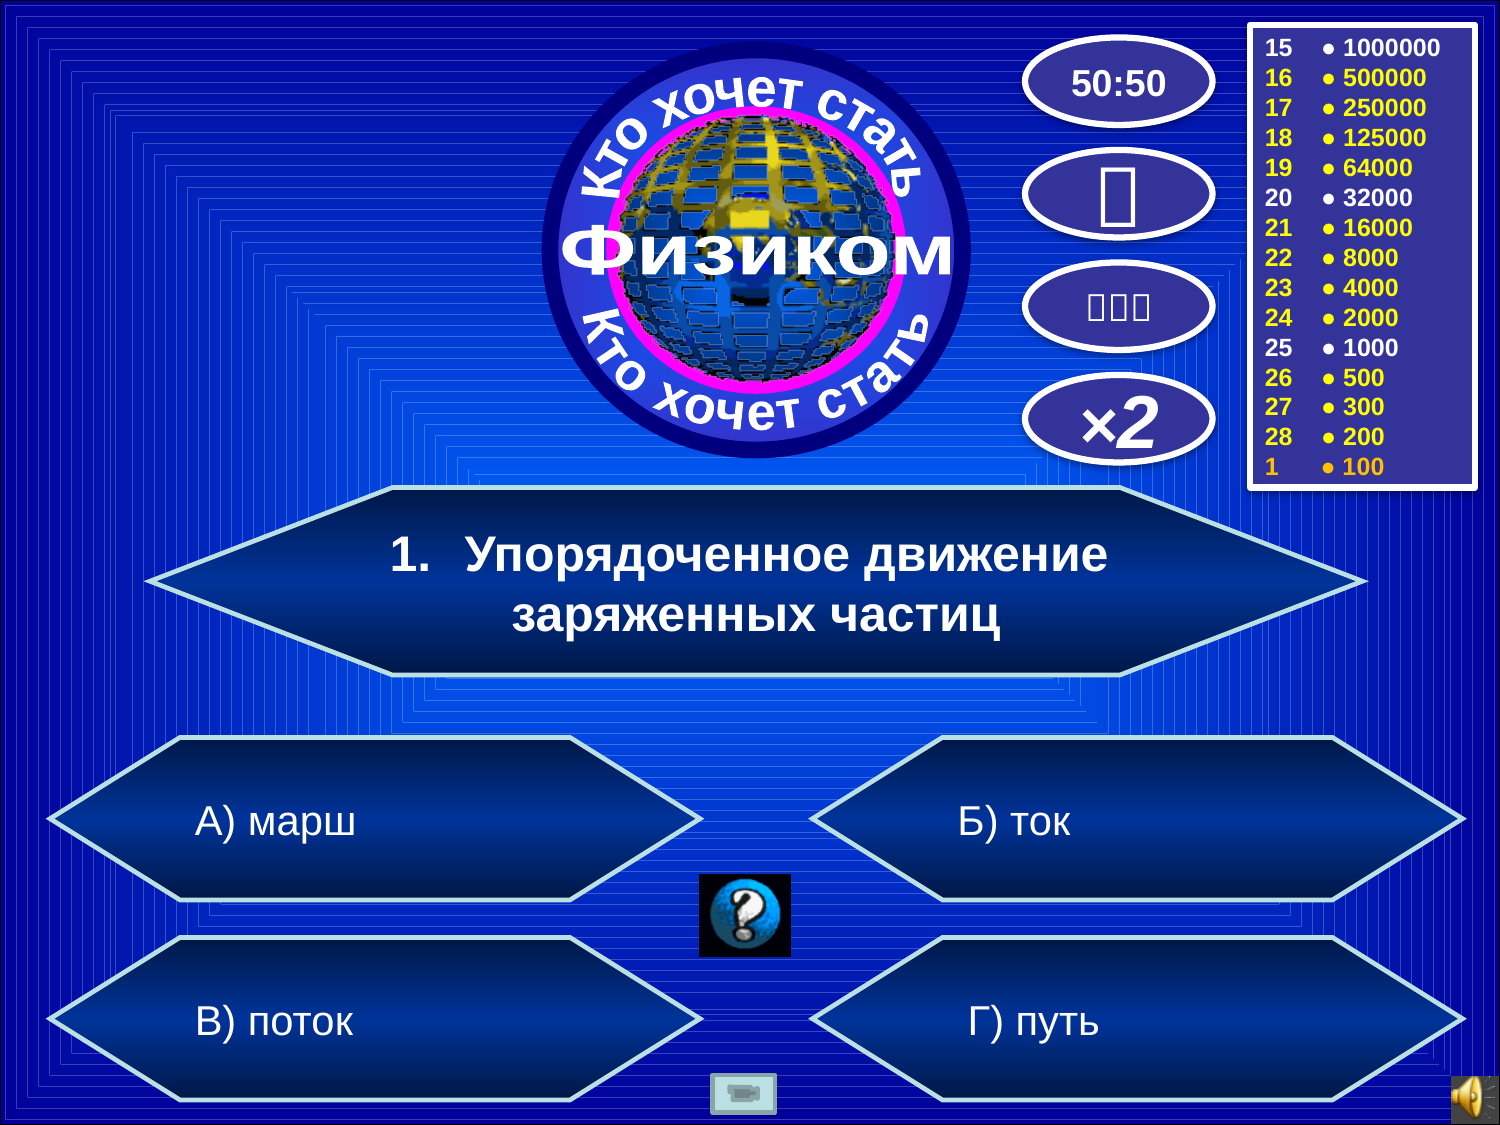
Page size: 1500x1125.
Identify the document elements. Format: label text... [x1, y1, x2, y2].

text_box  [1021, 146, 1216, 241]
text_box Упорядоченное движение заряженных частиц [149, 487, 1363, 676]
text_box 50:50 [1021, 34, 1216, 129]
text_box Г) путь [812, 937, 1463, 1100]
text_box [0, 0, 1500, 1125]
text_box  [1021, 259, 1216, 354]
text_box [615, 396, 898, 451]
text_box [549, 49, 963, 391]
picture [1449, 1074, 1500, 1125]
picture [612, 112, 901, 388]
text_box В) поток [50, 937, 701, 1100]
text_box Б) ток [812, 737, 1463, 900]
picture [699, 874, 791, 958]
text_box ×2 [1021, 371, 1216, 466]
text_box [710, 1073, 777, 1115]
text_box ● 1000000 ● 500000 ● 250000 ● 125000 ● 64000 ● 32000 ● 16000 ● 8000 ● 4000 ● 2000 ● 1000 ● 500 ● 300 ● 200 1 ● 100 [1247, 22, 1478, 491]
text_box А) марш [50, 737, 701, 900]
